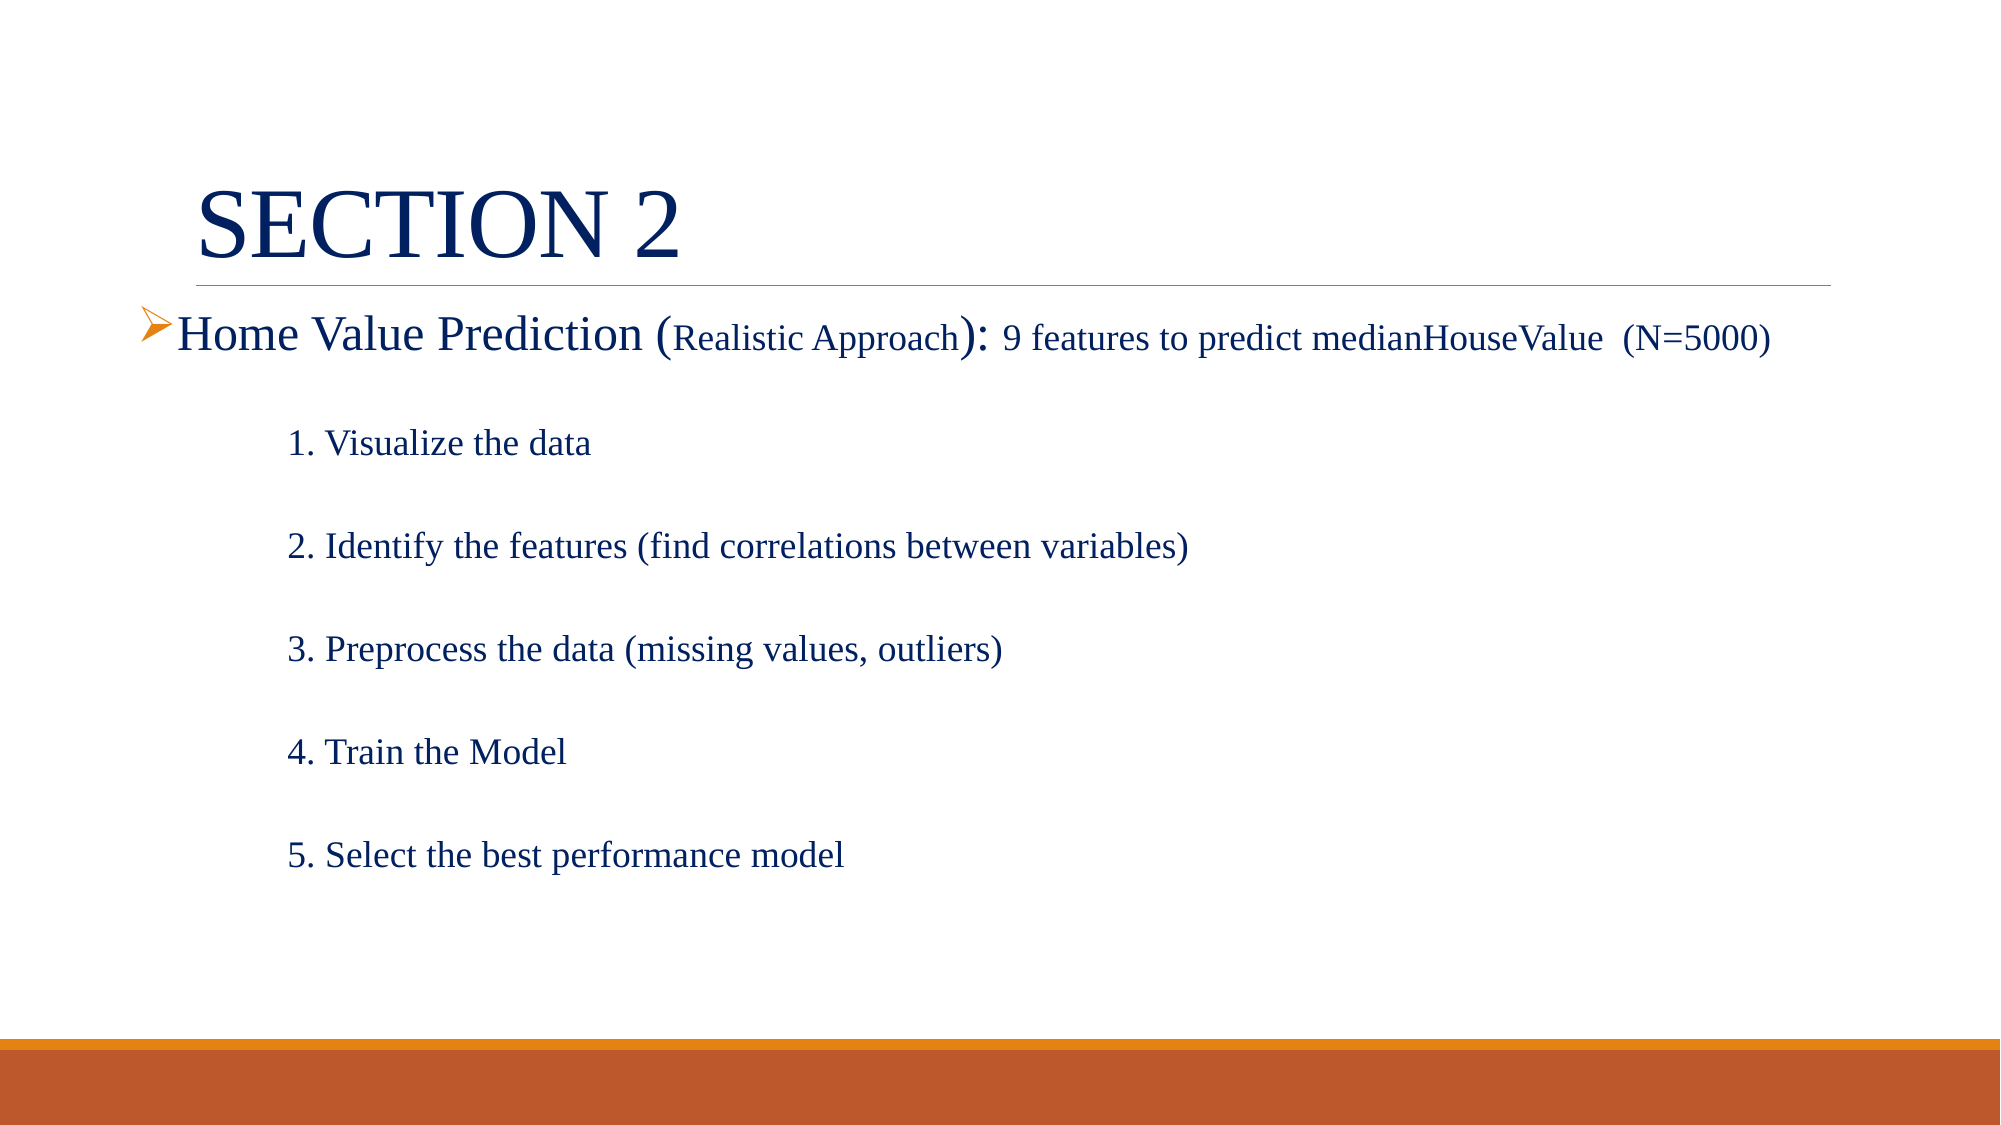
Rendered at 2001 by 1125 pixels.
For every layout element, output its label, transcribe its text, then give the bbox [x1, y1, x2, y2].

list Home Value Prediction (Realistic Approach): 9 features to predict medianHouseValue (N=5000) 1. Visualize the data 2. Identify the features (find correlations between variables) 3. Preprocess the data (missing values, outliers) 4. Train the Model 5. Select the best performance model [137, 299, 1863, 1046]
title SECTION 2 [180, 47, 1830, 285]
